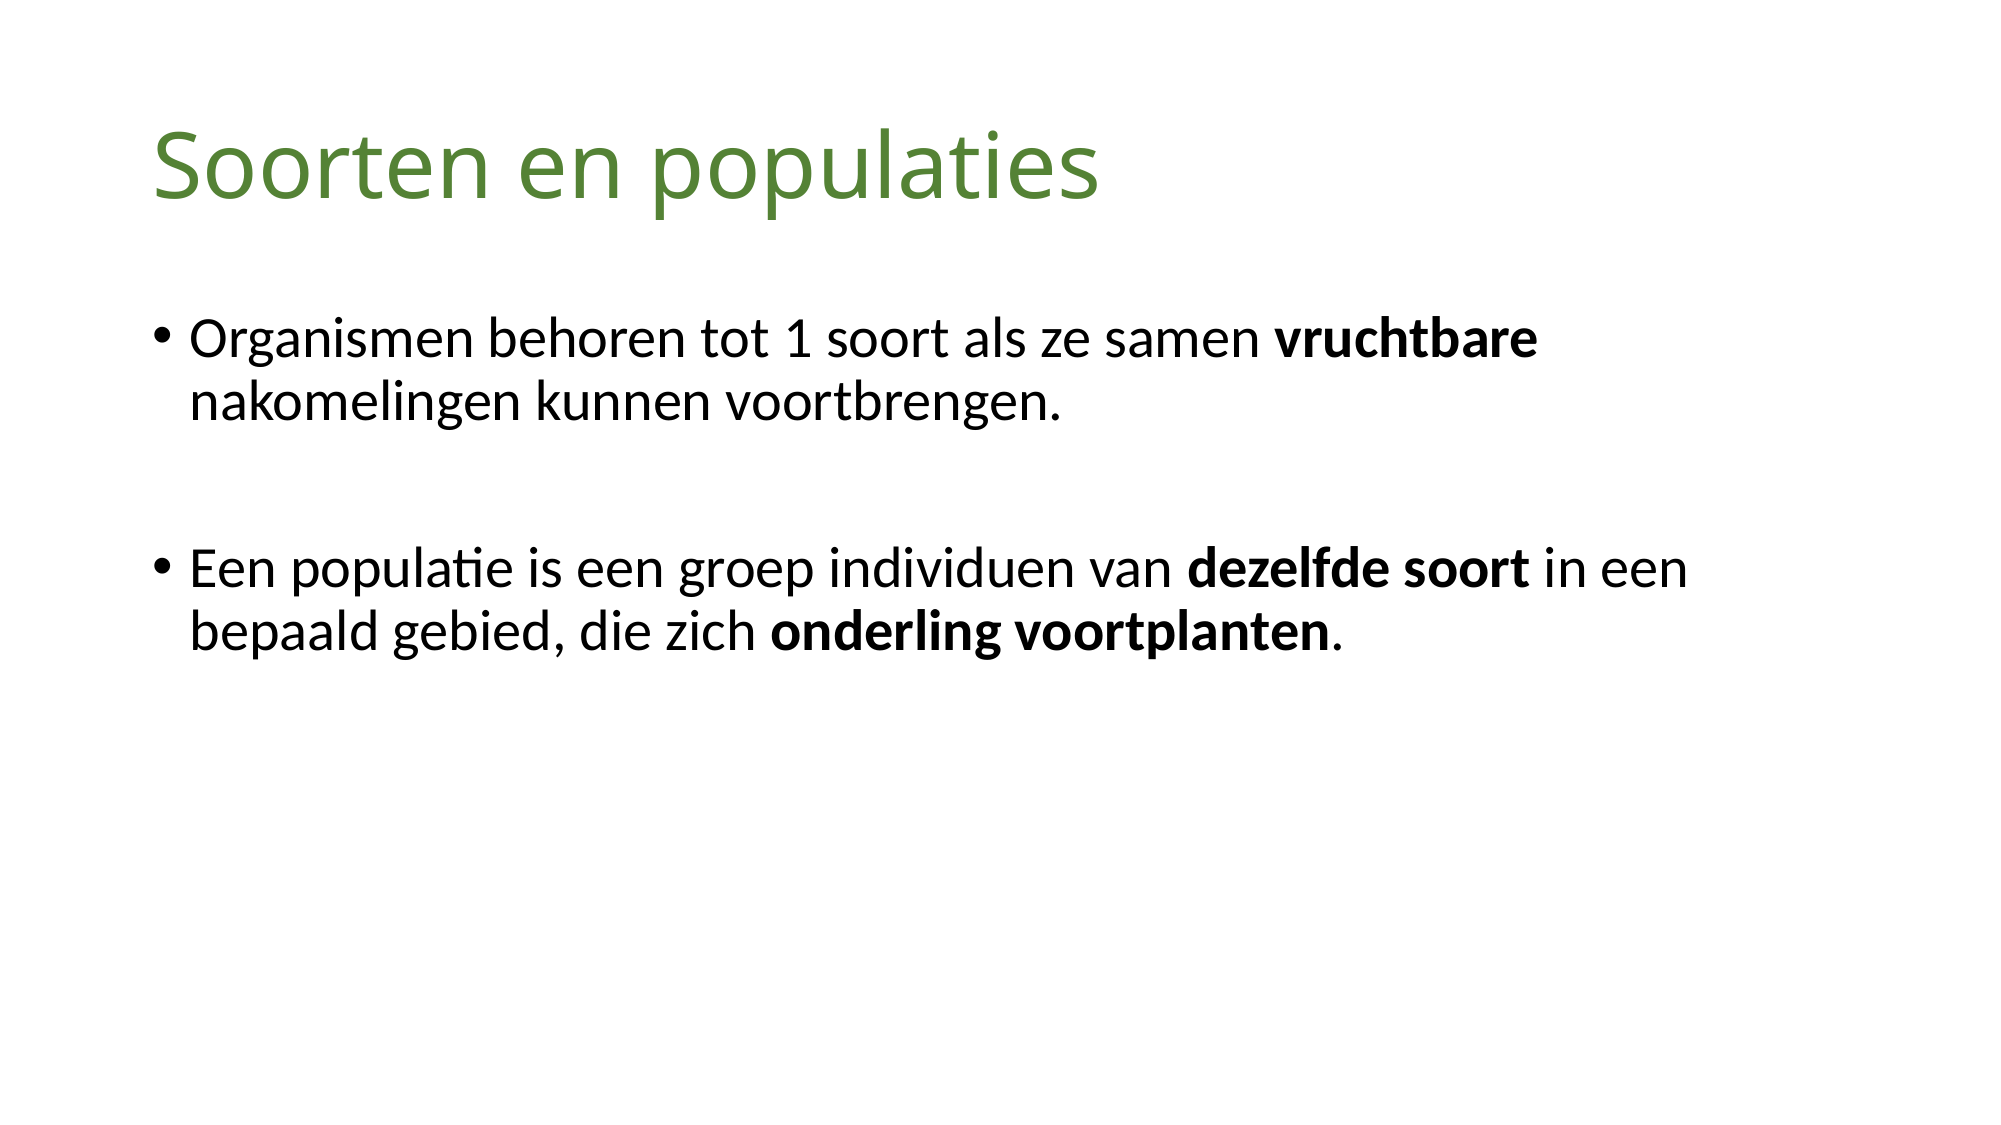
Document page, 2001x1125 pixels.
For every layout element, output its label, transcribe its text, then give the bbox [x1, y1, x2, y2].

list Organismen behoren tot 1 soort als ze samen vruchtbare nakomelingen kunnen voortbrengen. Een populatie is een groep individuen van dezelfde soort in een bepaald gebied, die zich onderling voortplanten. [137, 299, 1863, 1014]
title Soorten en populaties [137, 59, 1863, 278]
